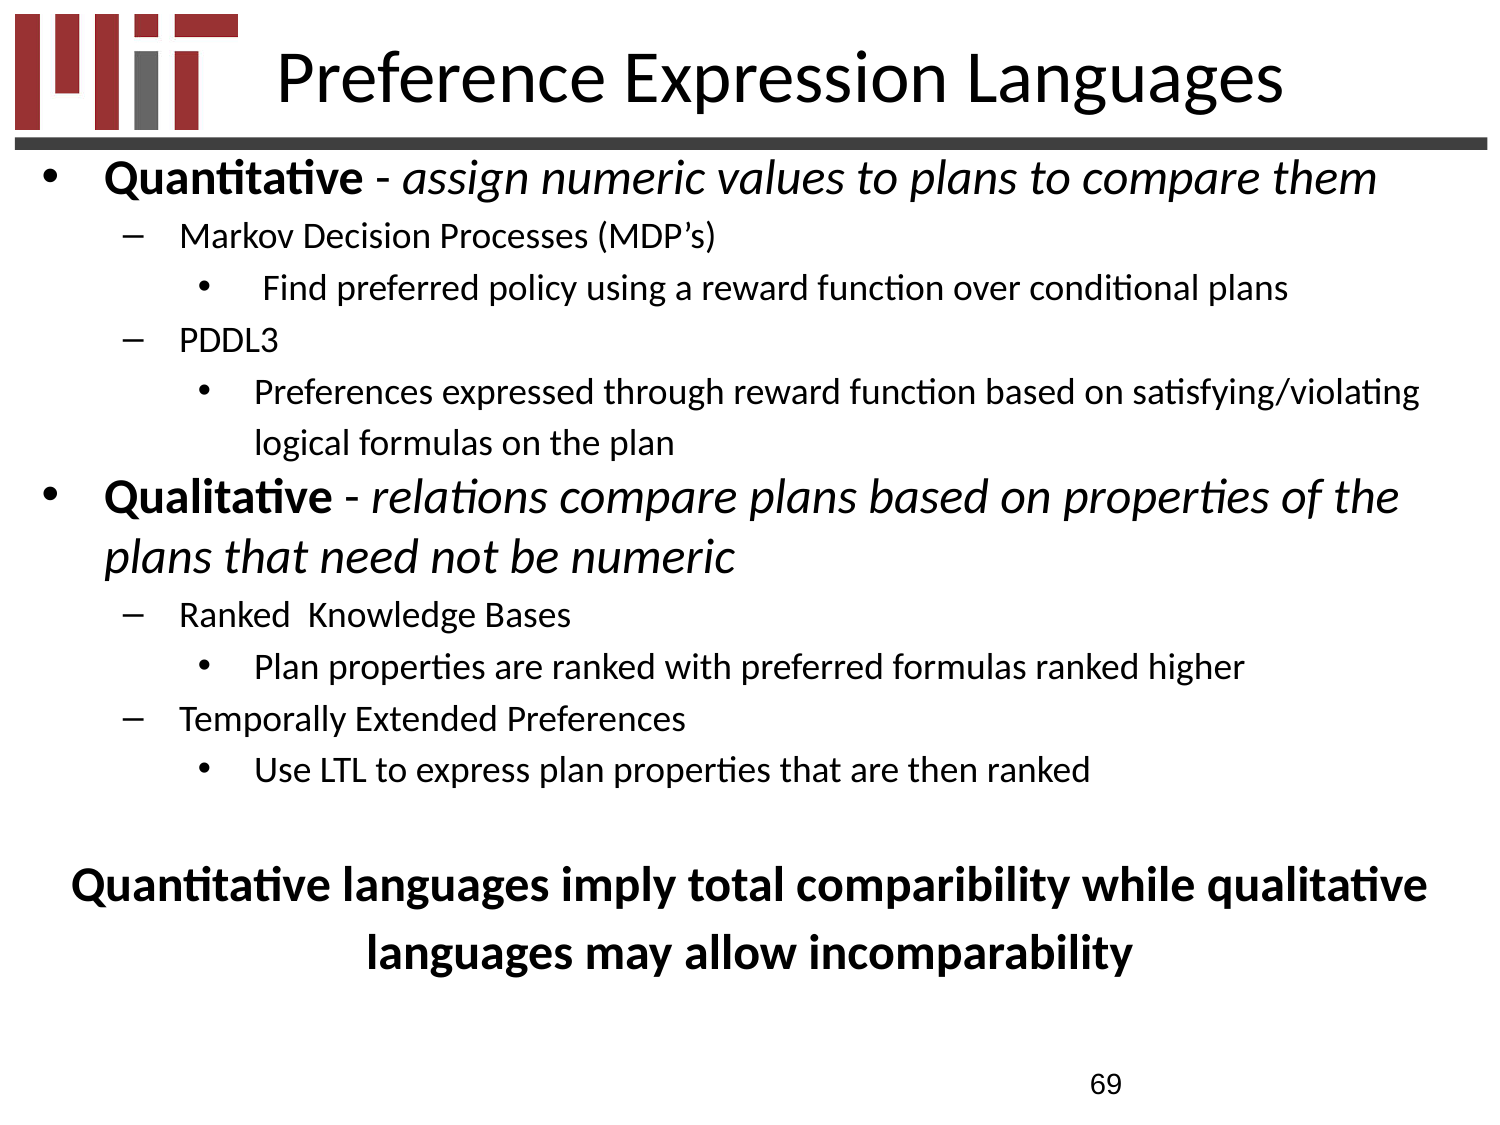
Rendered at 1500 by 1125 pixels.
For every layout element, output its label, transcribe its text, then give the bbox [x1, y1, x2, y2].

picture [15, 14, 238, 129]
list Quantitative - assign numeric values to plans to compare them Markov Decision Processes (MDP’s) Find preferred policy using a reward function over conditional plans PDDL3 Preferences expressed through reward function based on satisfying/violating logical formulas on the plan Qualitative - relations compare plans based on properties of the plans that need not be numeric Ranked Knowledge Bases Plan properties are ranked with preferred formulas ranked higher Temporally Extended Preferences Use LTL to express plan properties that are then ranked Quantitative languages imply total comparibility while qualitative languages may allow incomparability [14, 129, 1486, 1017]
slide_number 69 [1074, 1052, 1425, 1113]
title Preference Expression Languages [237, 15, 1325, 129]
